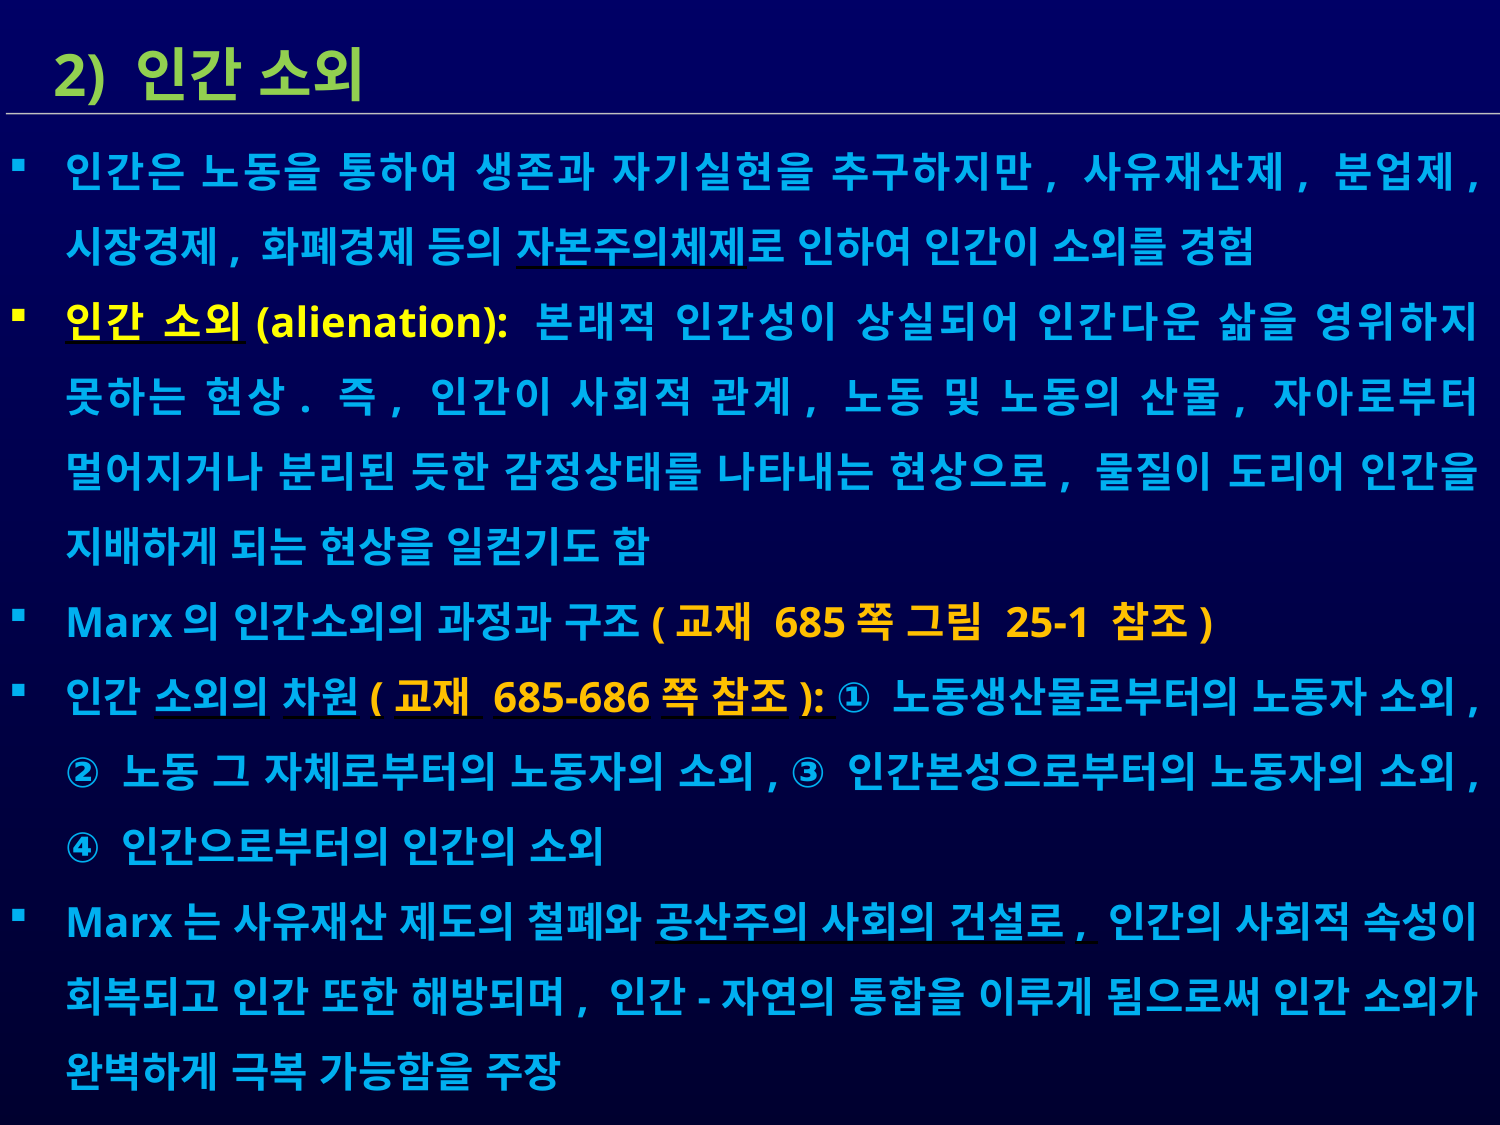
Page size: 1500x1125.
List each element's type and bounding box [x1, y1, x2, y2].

text_box [0, 30, 1500, 1102]
